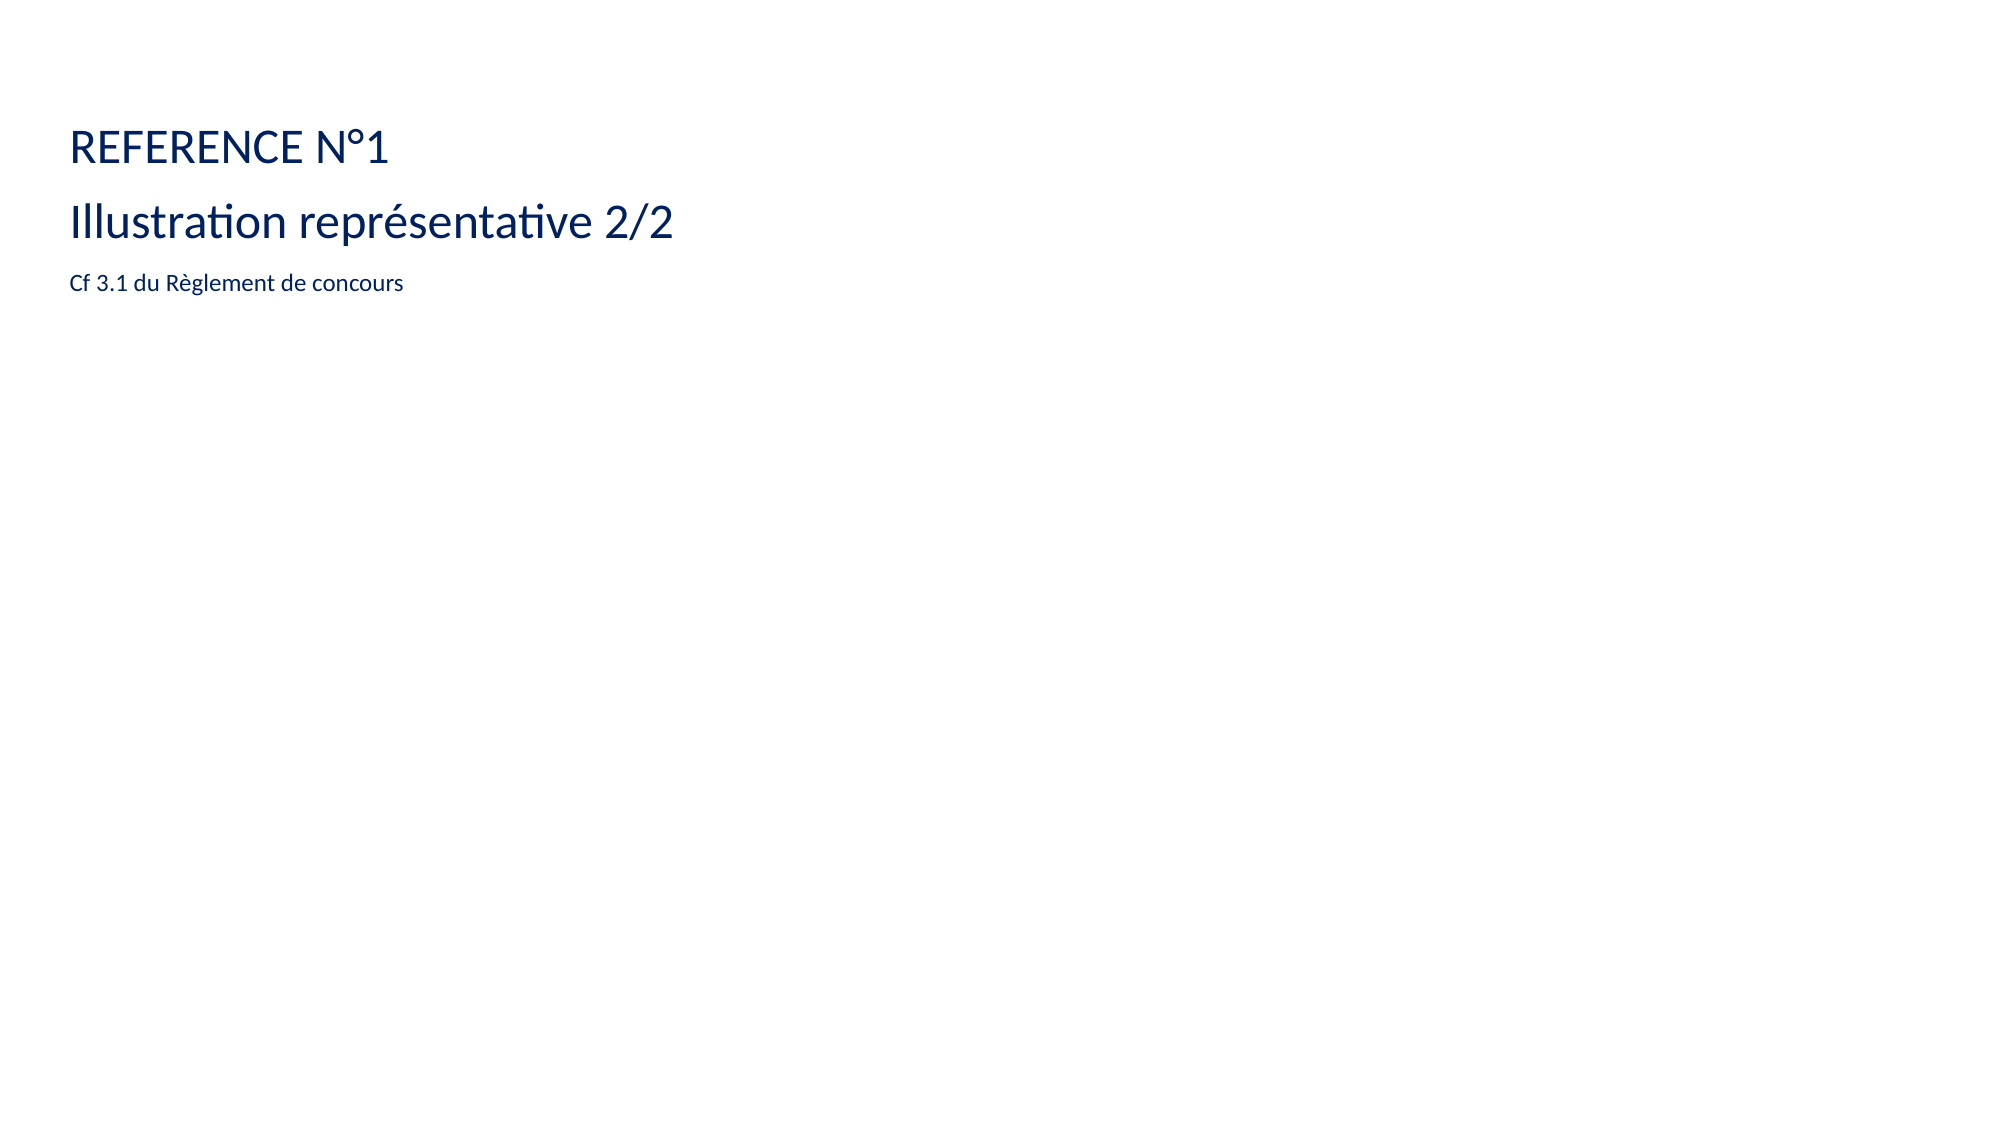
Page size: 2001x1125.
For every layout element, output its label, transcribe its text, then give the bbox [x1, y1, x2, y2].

subtitle REFERENCE N°1 Illustration représentative 2/2 Cf 3.1 du Règlement de concours [54, 112, 1555, 385]
